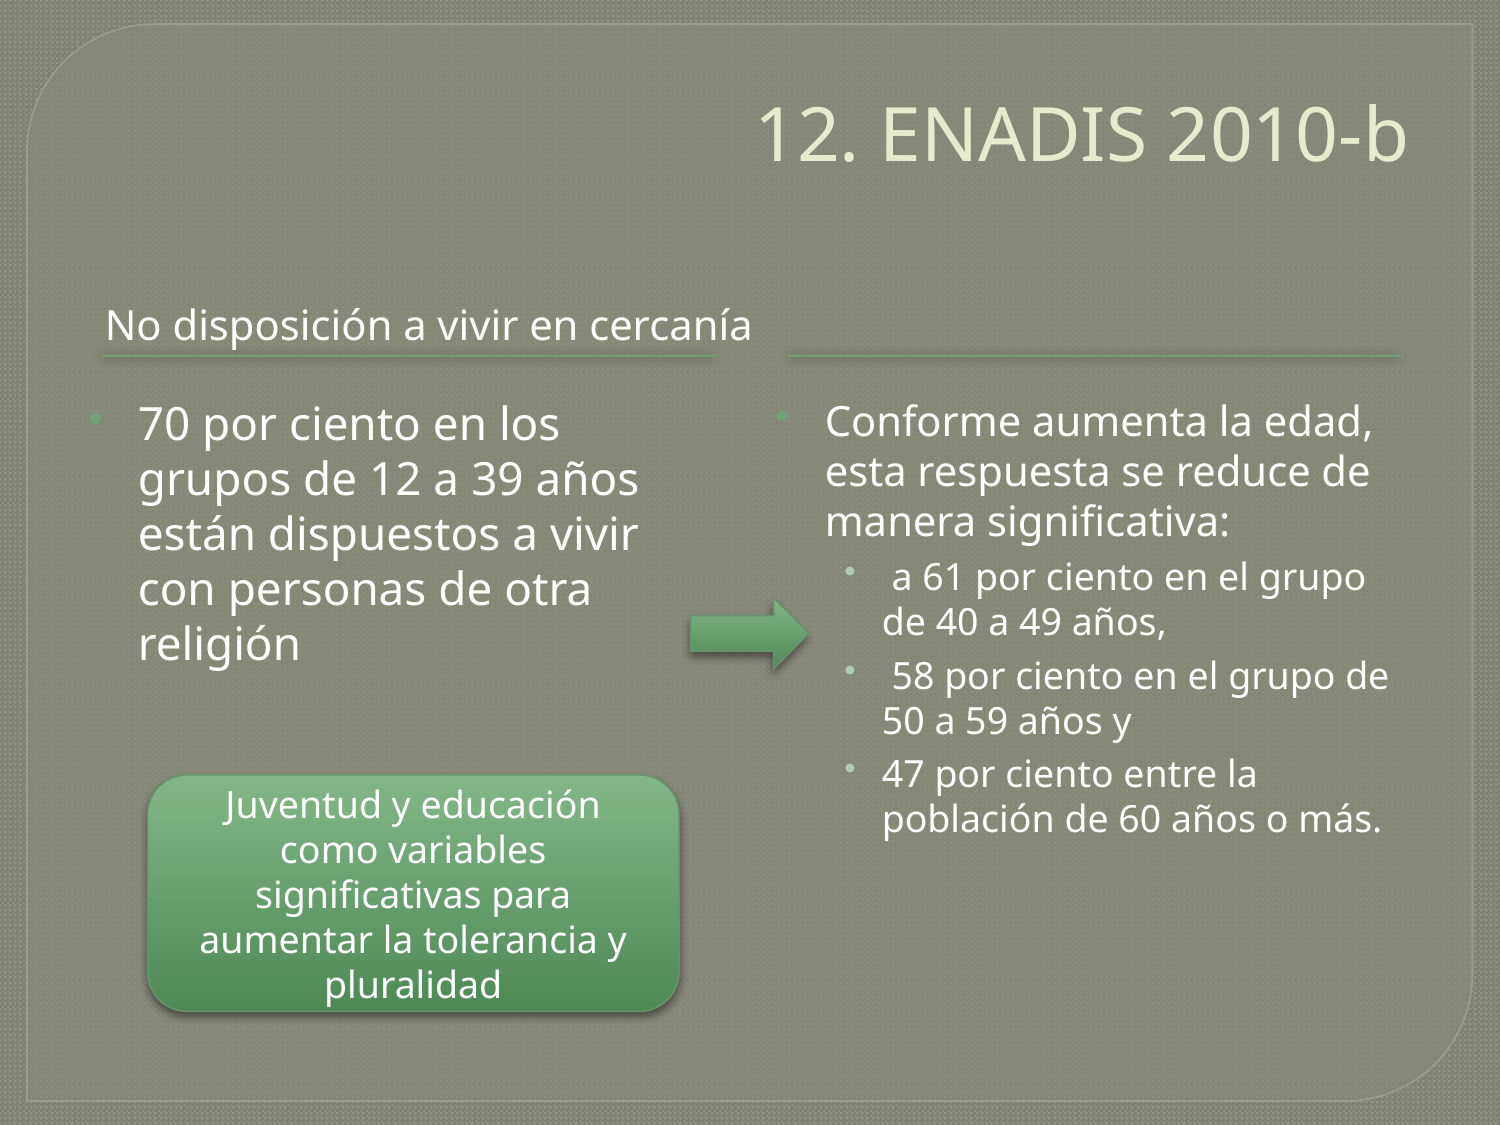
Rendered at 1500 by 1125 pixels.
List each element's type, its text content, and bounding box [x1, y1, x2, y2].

title 12. ENADIS 2010-b [75, 41, 1425, 185]
list Conforme aumenta la edad, esta respuesta se reduce de manera significativa: a 61 por ciento en el grupo de 40 a 49 años, 58 por ciento en el grupo de 50 a 59 años y 47 por ciento entre la población de 60 años o más. [761, 387, 1436, 953]
text_box Juventud y educación como variables significativas para aumentar la tolerancia y pluralidad [146, 774, 680, 1013]
list No disposición a vivir en cercanía [75, 196, 1258, 357]
text_box [690, 597, 810, 670]
list 70 por ciento en los grupos de 12 a 39 años están dispuestos a vivir con personas de otra religión [75, 387, 738, 1071]
